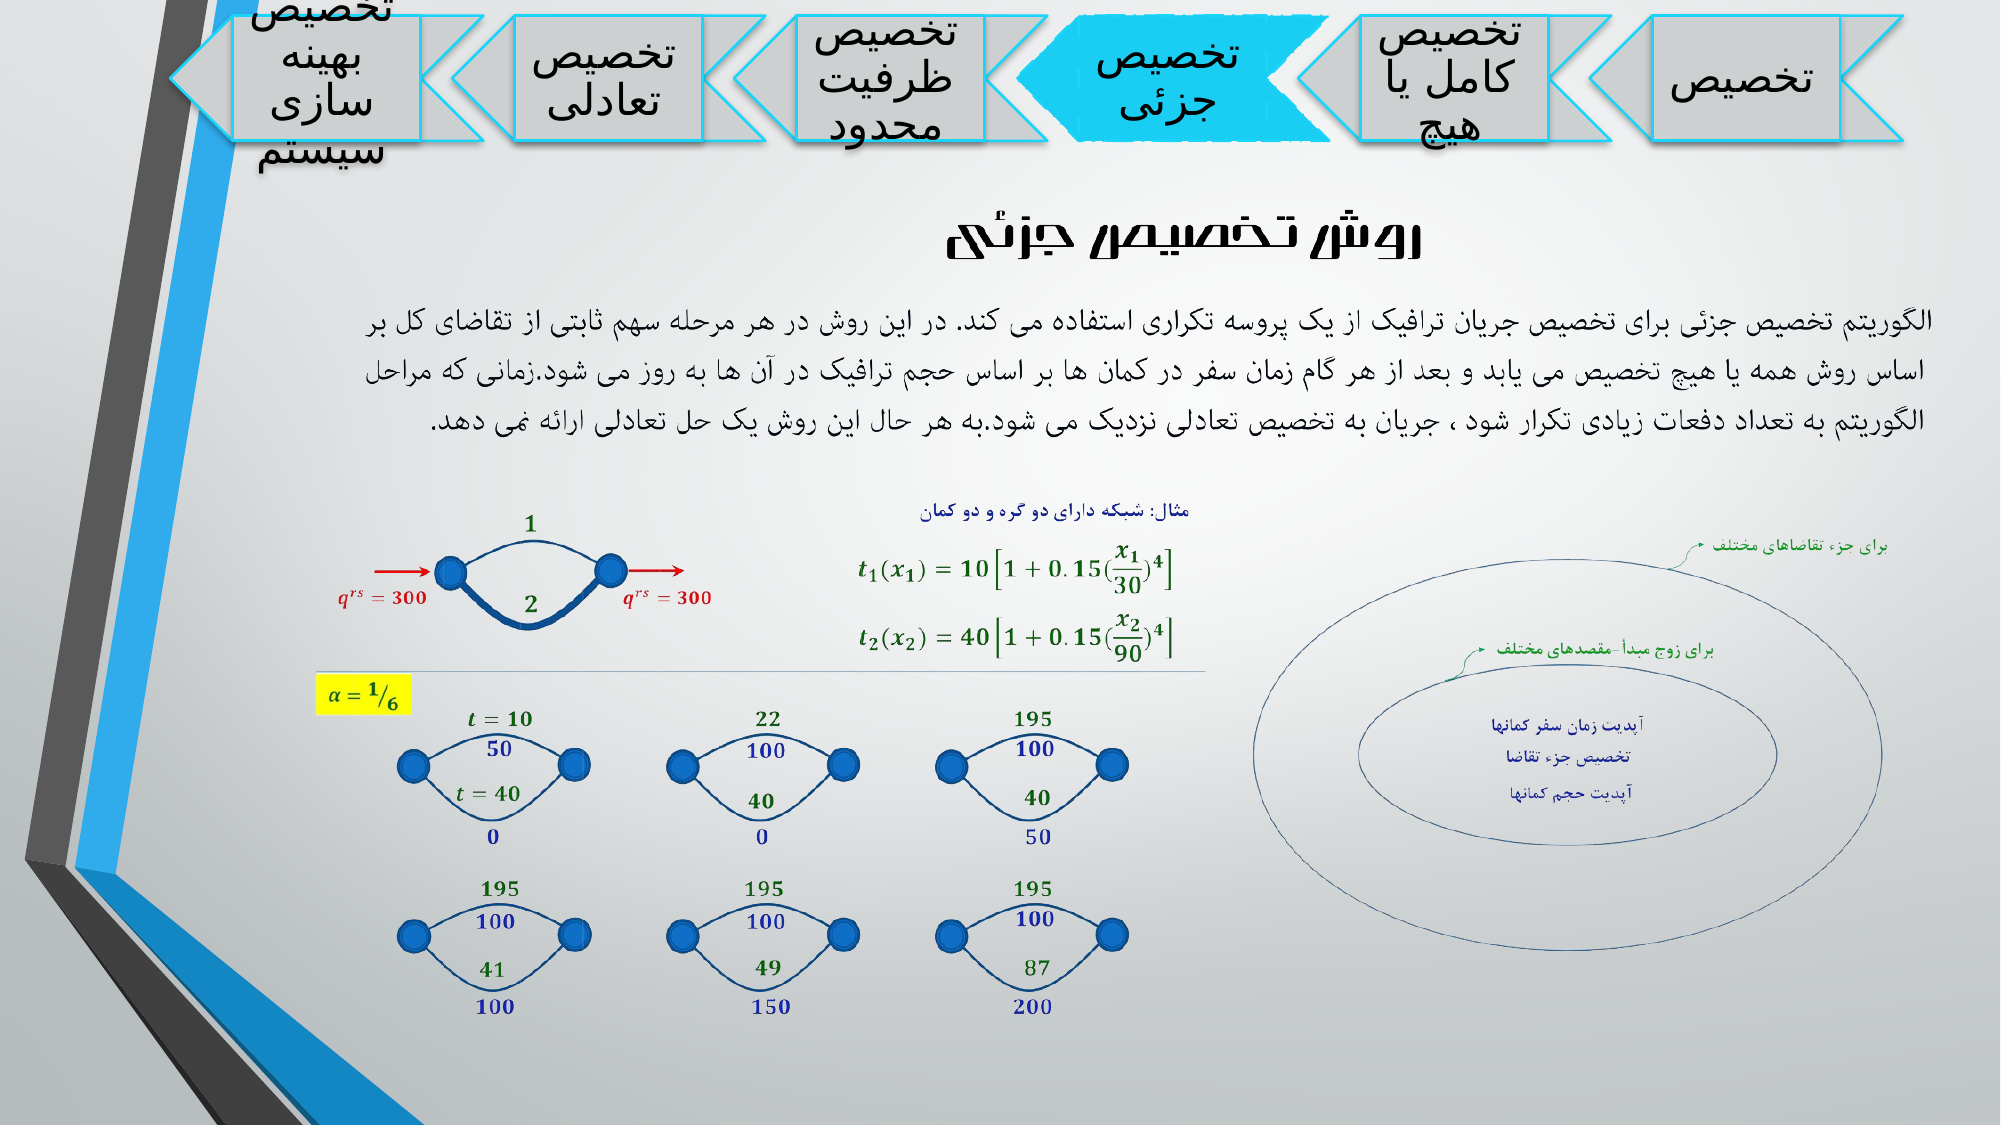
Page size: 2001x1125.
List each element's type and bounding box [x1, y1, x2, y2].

text_box [169, 15, 484, 141]
text_box [1048, 15, 1297, 141]
picture [298, 161, 1949, 1066]
text_box [1297, 15, 1612, 141]
text_box [484, 15, 766, 141]
text_box [766, 15, 1048, 141]
text_box [1612, 15, 1904, 141]
